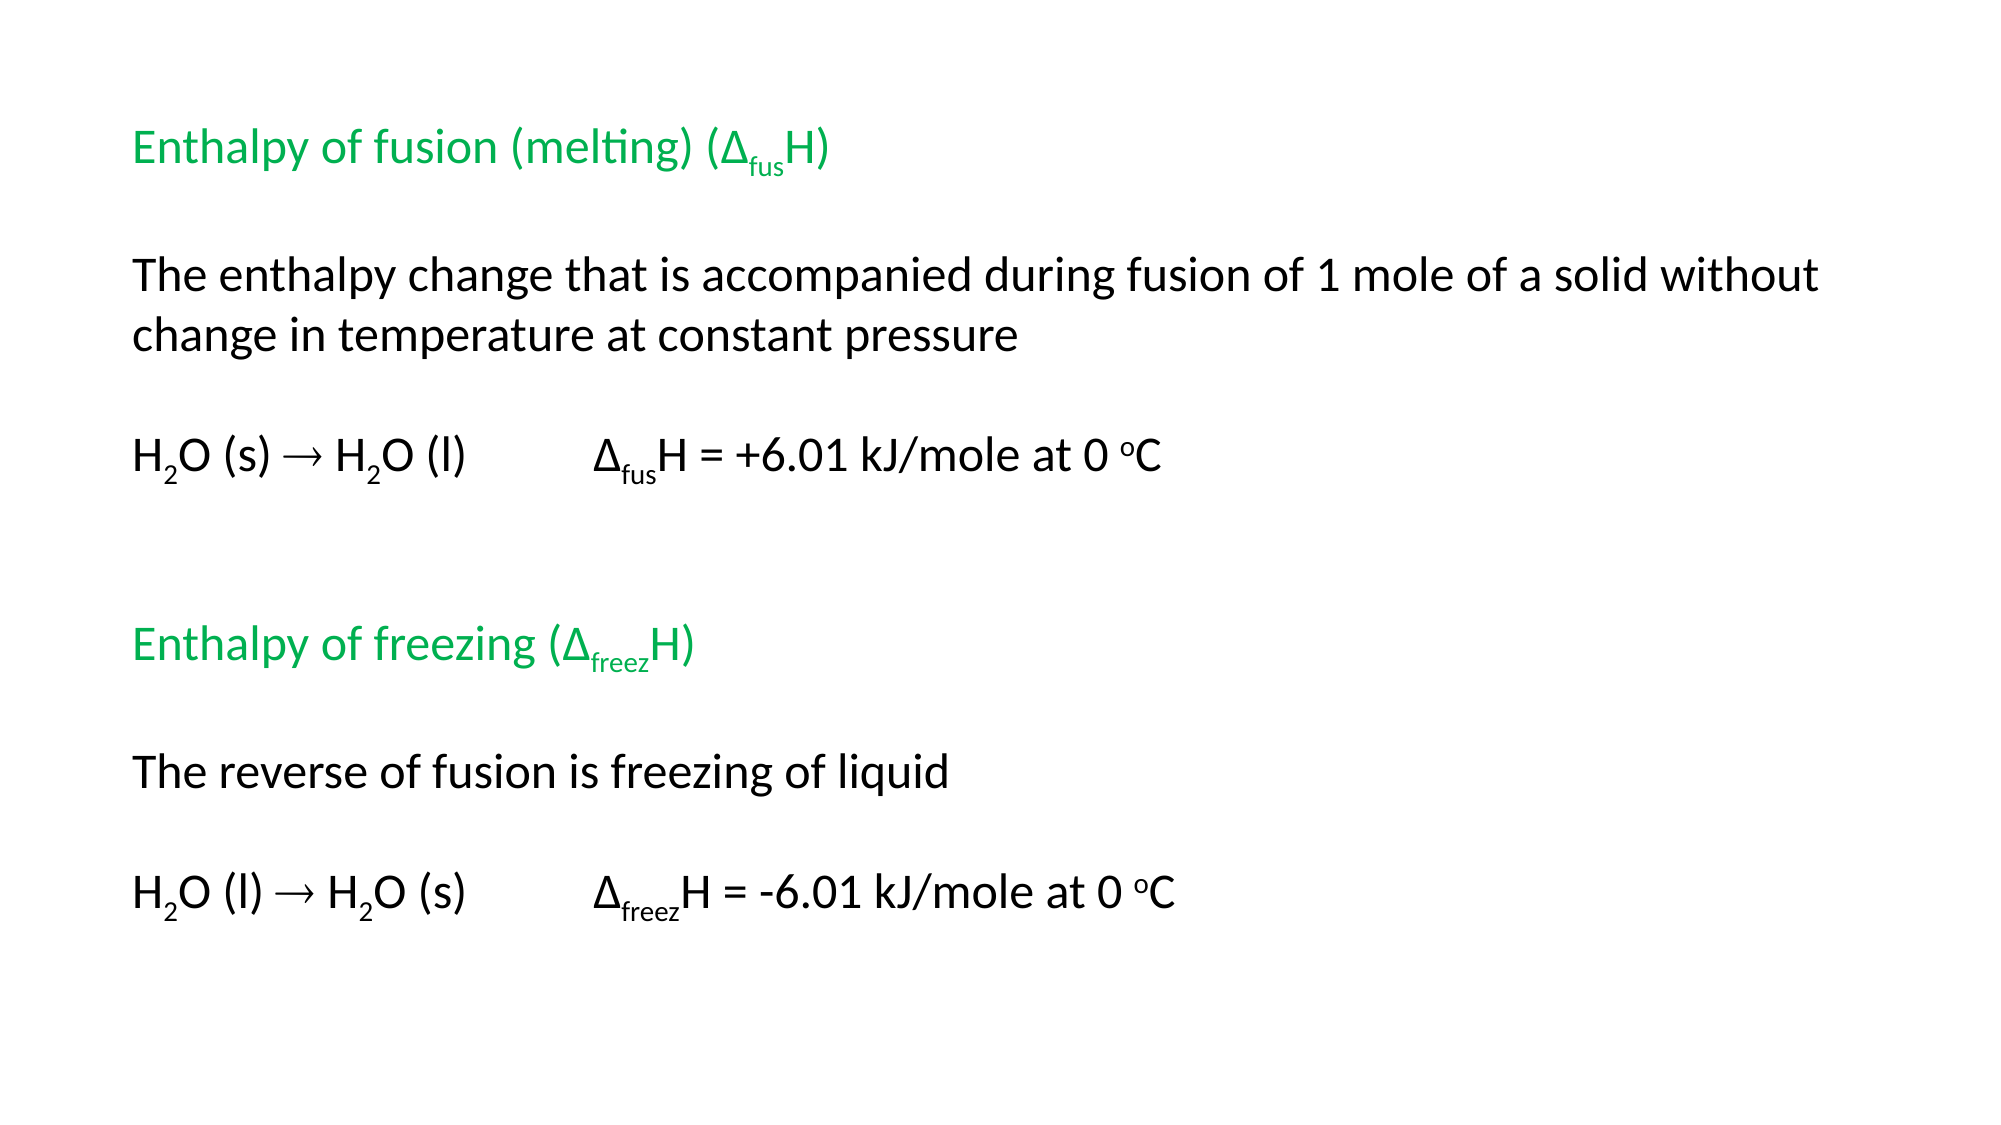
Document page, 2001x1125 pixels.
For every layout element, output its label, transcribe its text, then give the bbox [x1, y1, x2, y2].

text_box Enthalpy of fusion (melting) (∆fusH) The enthalpy change that is accompanied during fusion of 1 mole of a solid without change in temperature at constant pressure H2O (s)  H2O (l) ∆fusH = +6.01 kJ/mole at 0 oC Enthalpy of freezing (∆freezH) The reverse of fusion is freezing of liquid H2O (l)  H2O (s) ∆freezH = -6.01 kJ/mole at 0 oC [117, 106, 1877, 1025]
